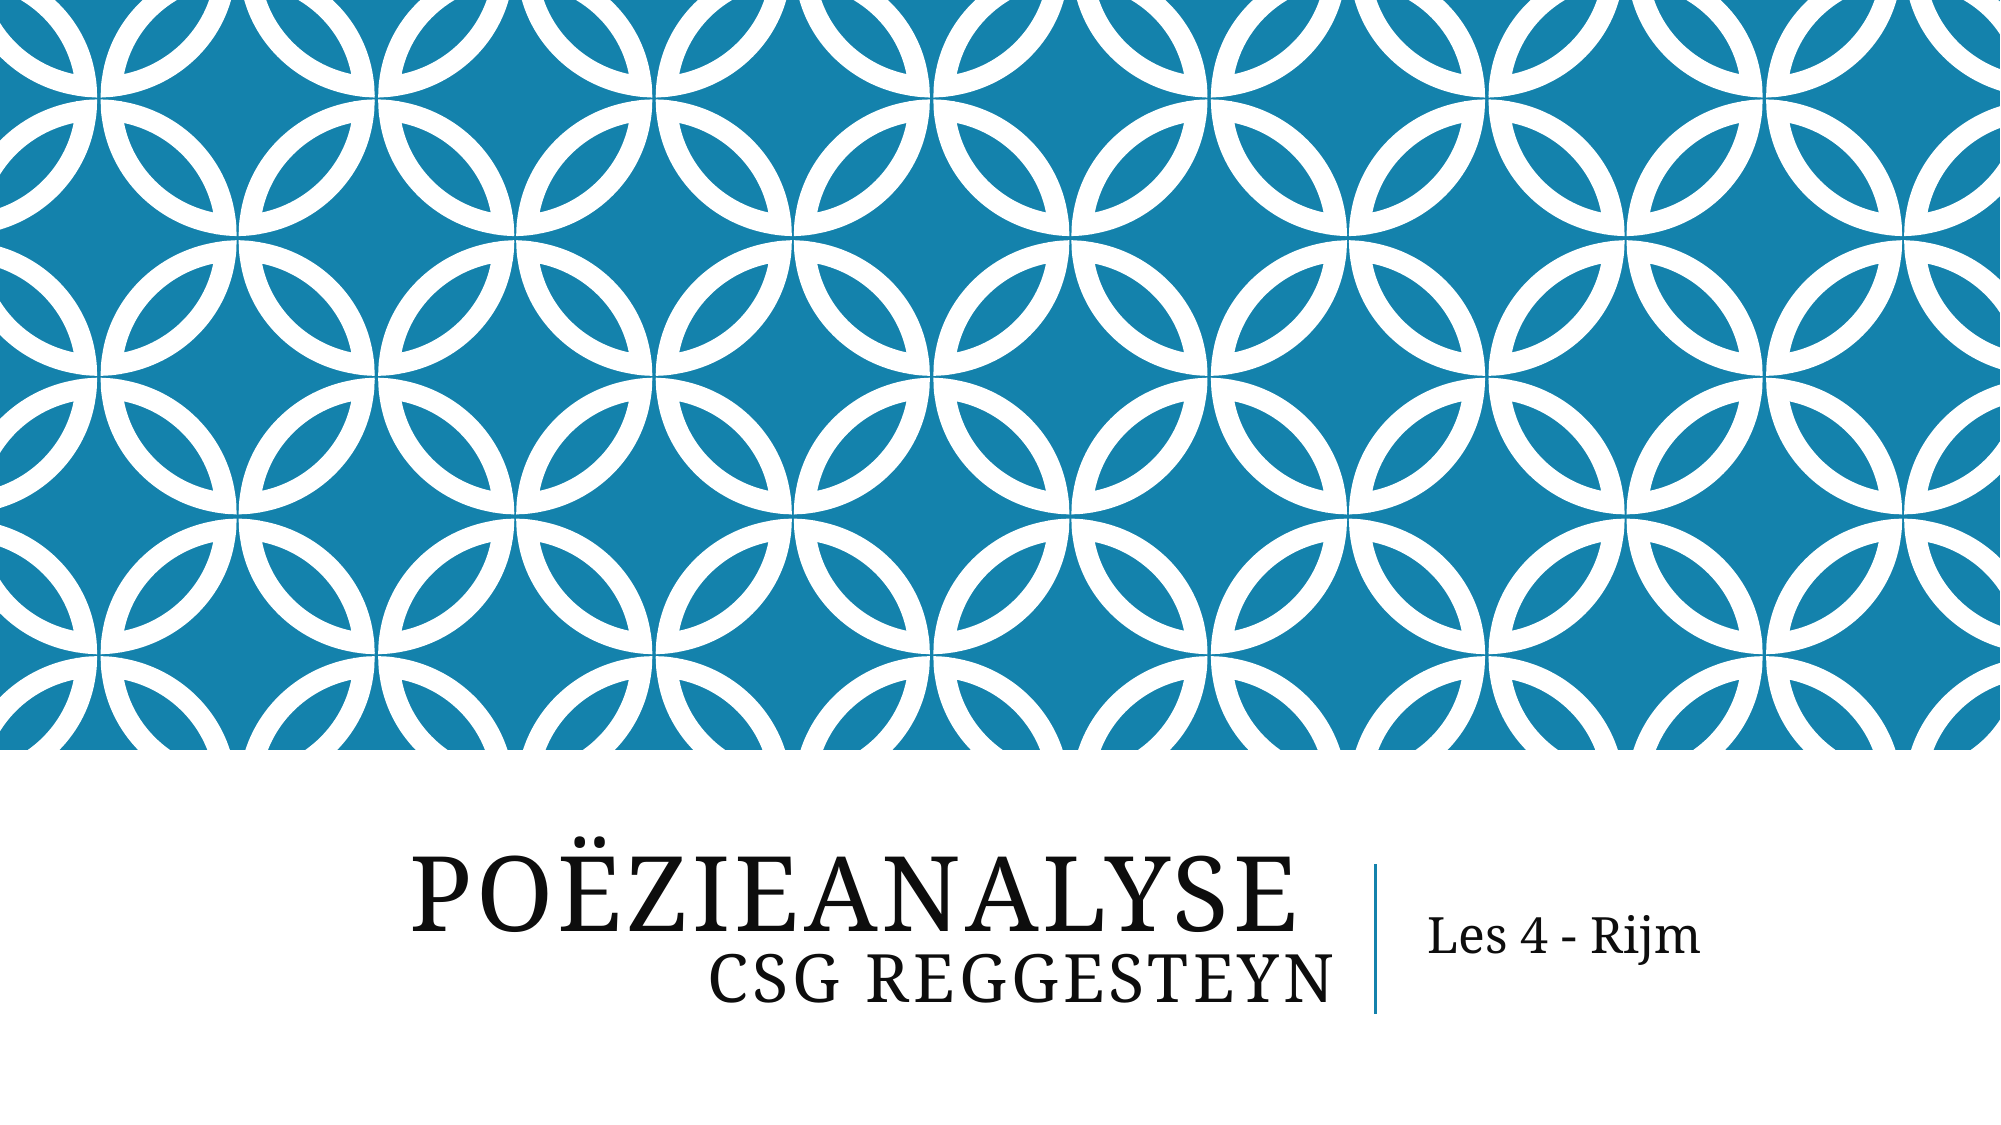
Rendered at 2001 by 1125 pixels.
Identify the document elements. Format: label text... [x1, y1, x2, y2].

title Poëzieanalyse CSG Reggesteyn [75, 813, 1350, 1054]
subtitle Les 4 - Rijm [1412, 813, 1938, 1054]
